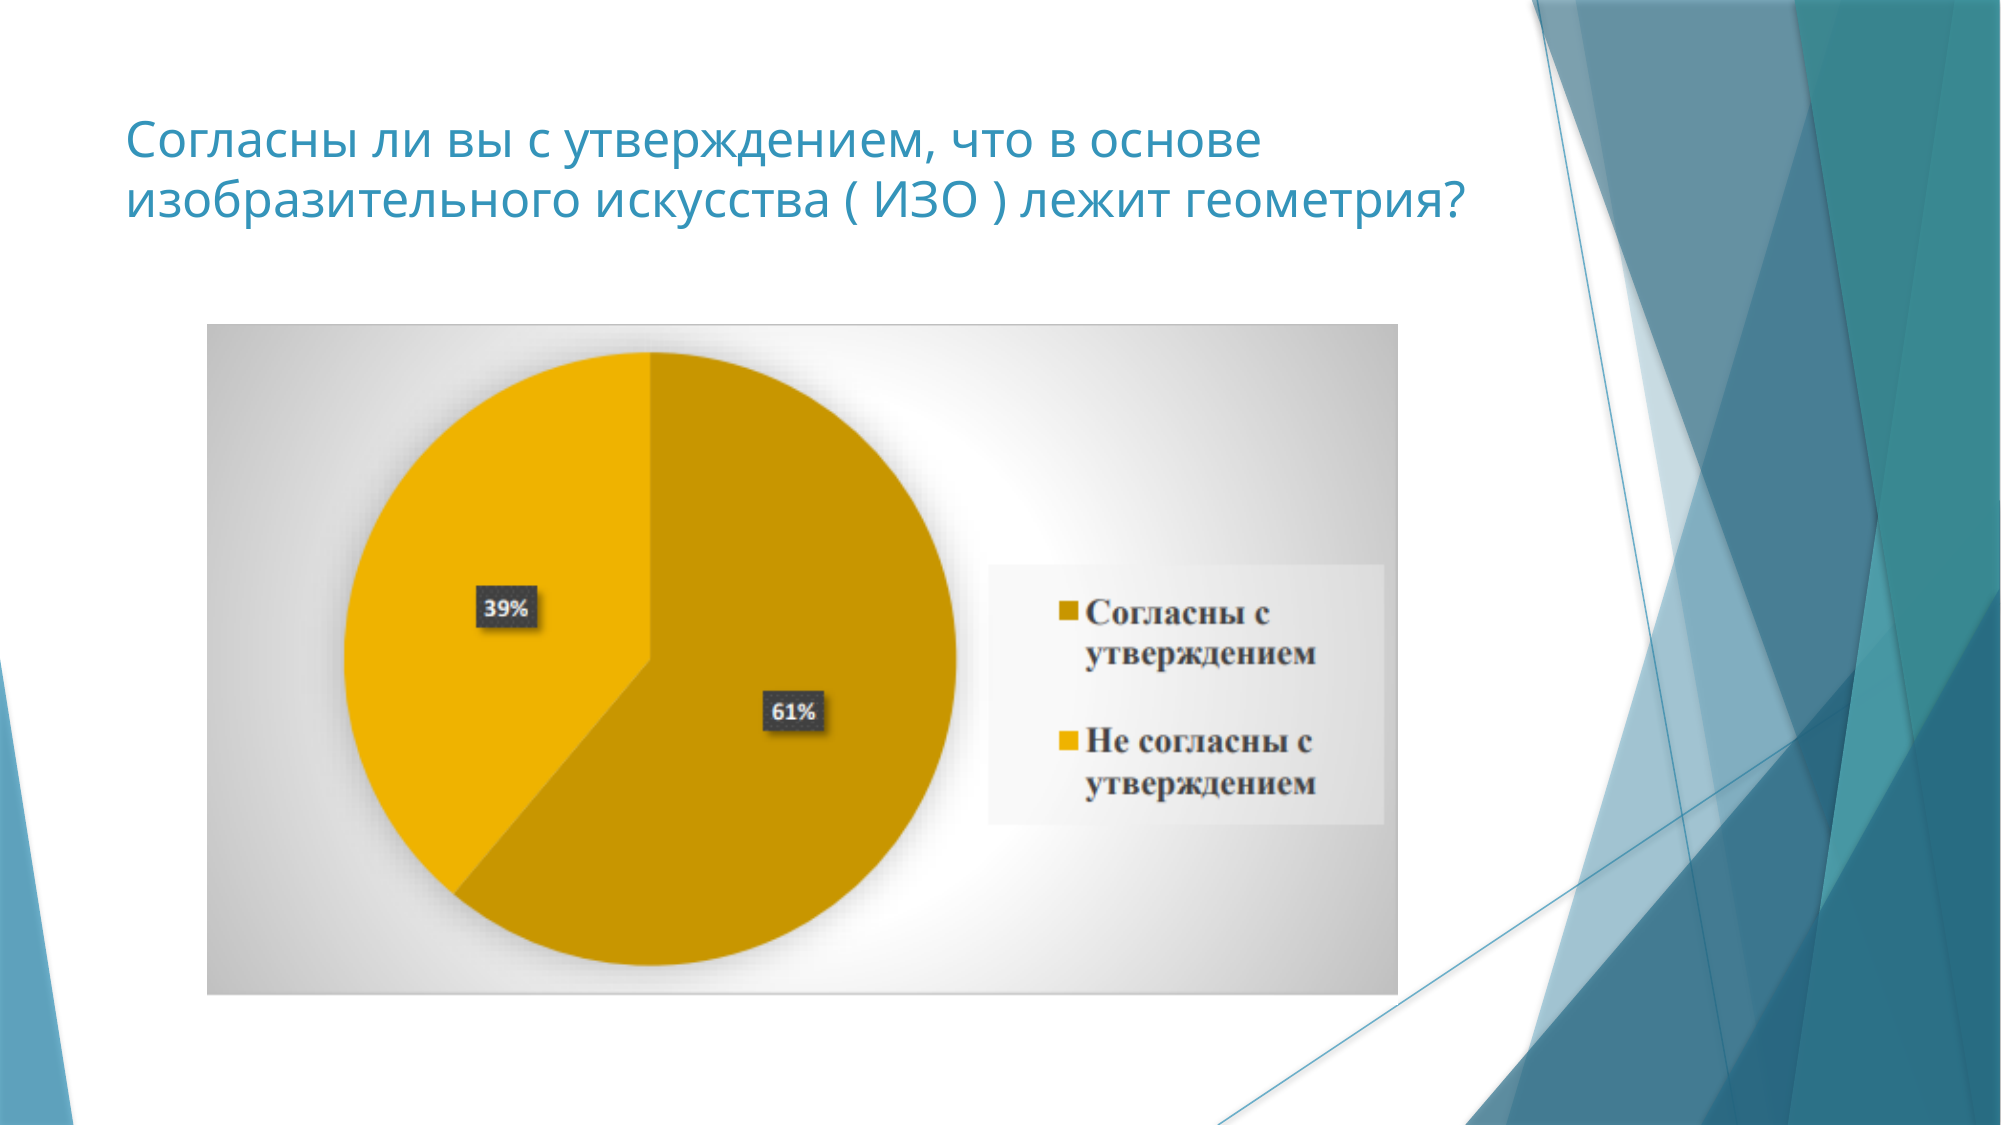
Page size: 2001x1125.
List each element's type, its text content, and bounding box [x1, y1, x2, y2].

picture [206, 324, 1398, 1006]
title Согласны ли вы с утверждением, что в основе изобразительного искусства ( ИЗО ) лежит геометрия? [111, 99, 1522, 317]
